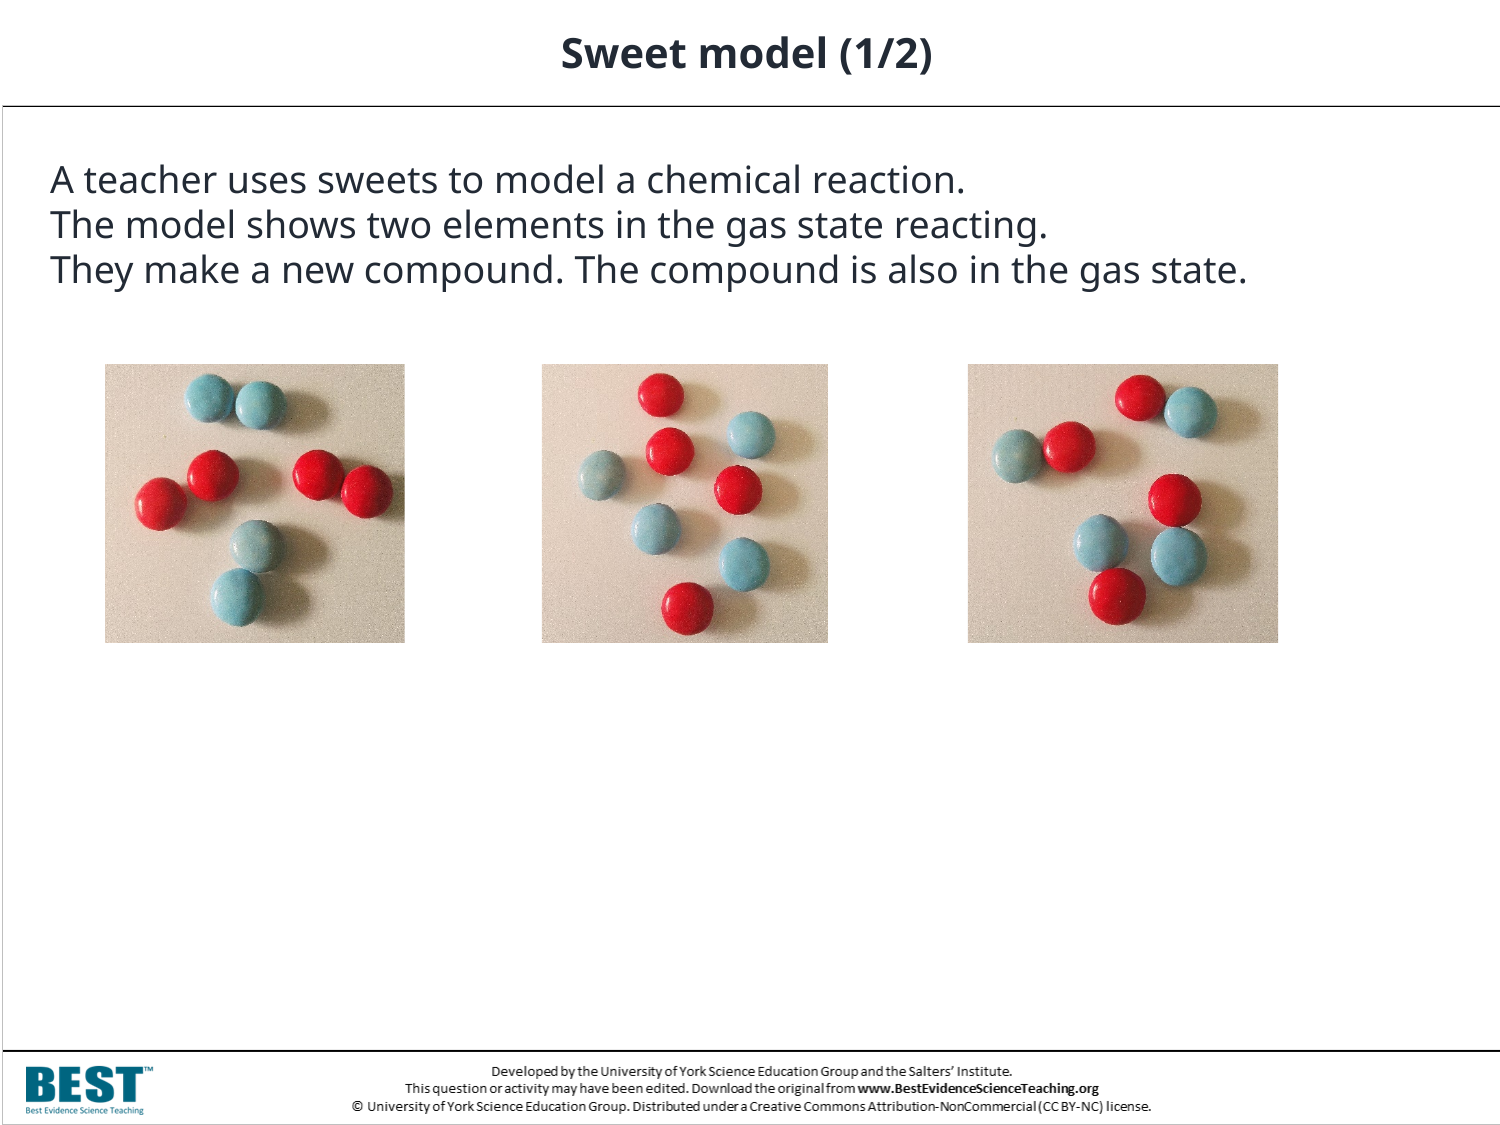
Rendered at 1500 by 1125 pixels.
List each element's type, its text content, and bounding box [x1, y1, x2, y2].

picture [2, 105, 1500, 1125]
text_box Sweet model (1/2) [23, 4, 1471, 99]
